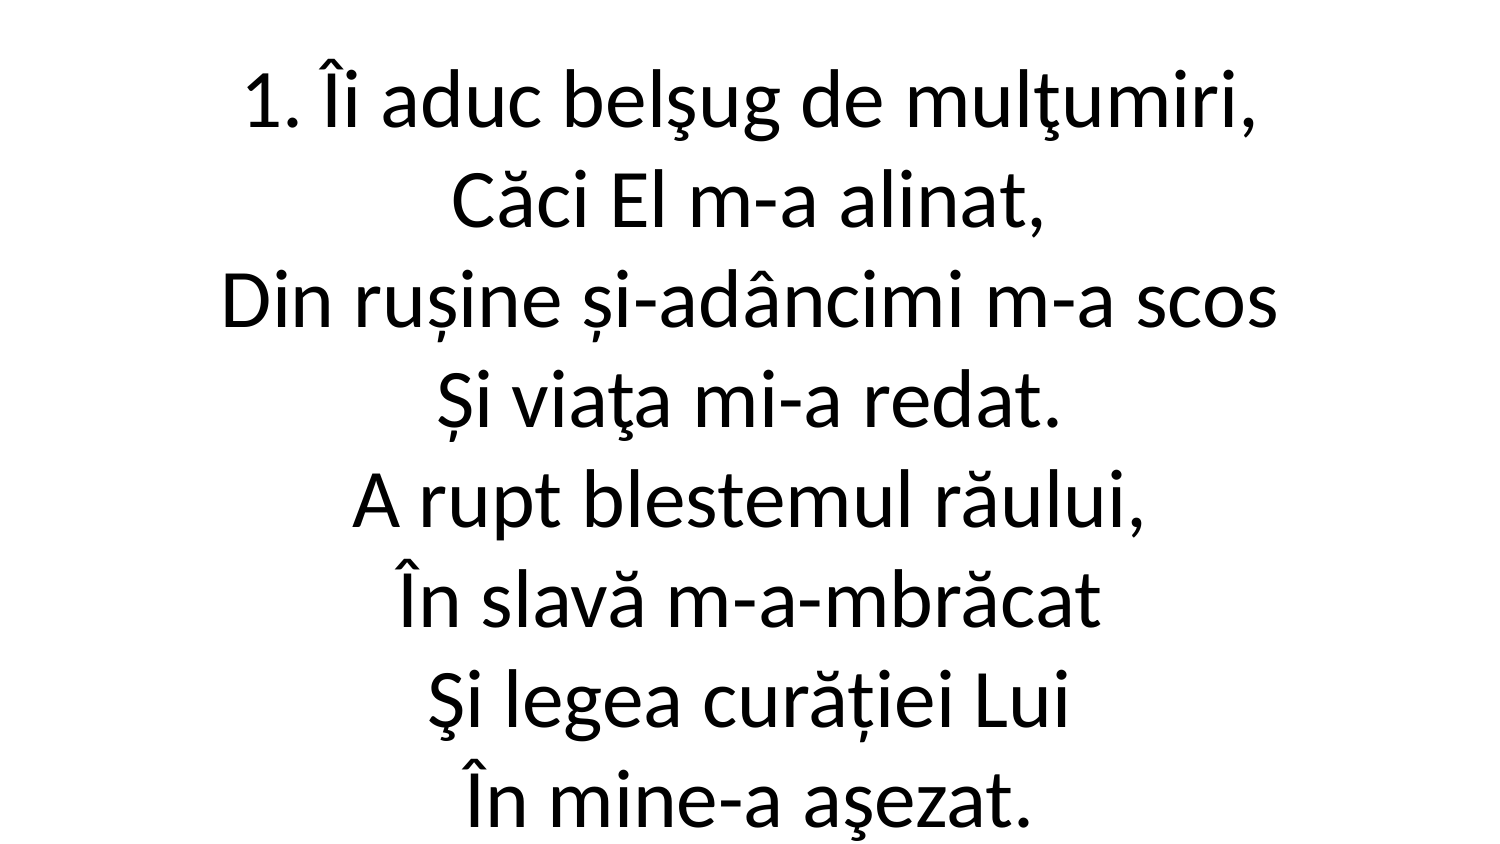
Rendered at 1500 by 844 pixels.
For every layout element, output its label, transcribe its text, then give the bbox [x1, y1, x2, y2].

text_box 1. Îi aduc belşug de mulţumiri, Căci El m-­a alinat, Din rușine și-adâncimi m­-a scos Și viaţa mi-a redat. A rupt blestemul răului, În slavă m-­a-­mbrăcat Şi legea curăției Lui În mine-a aşezat. [205, 0, 1294, 844]
